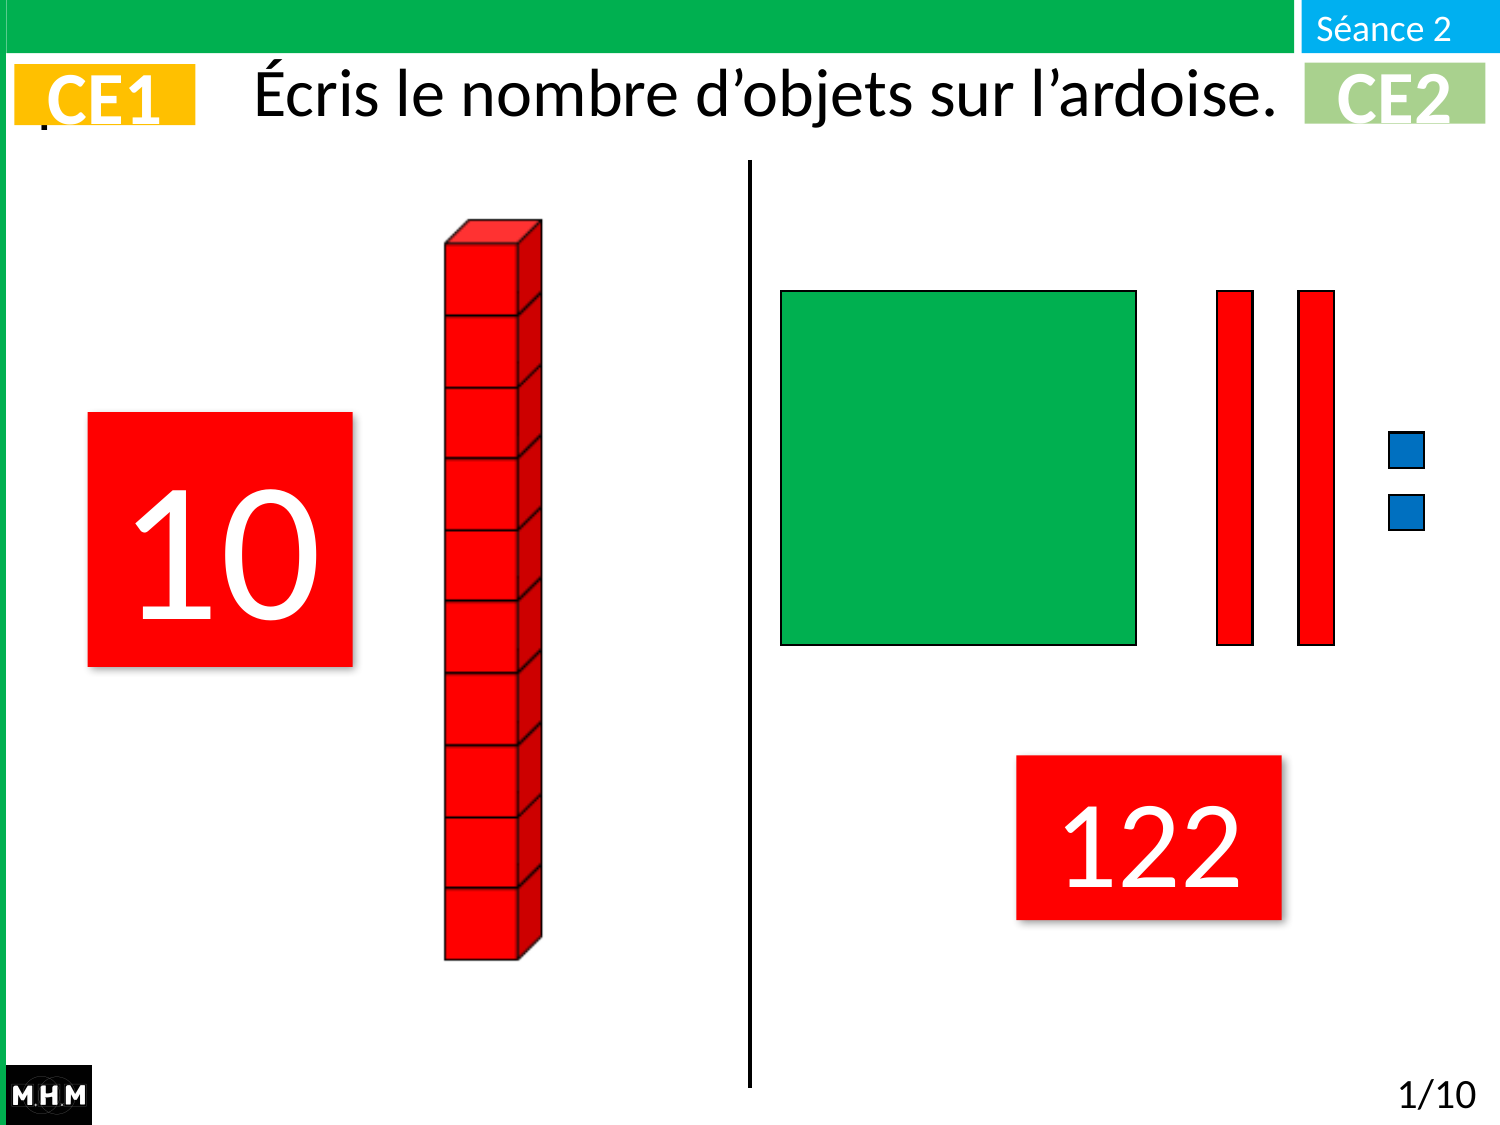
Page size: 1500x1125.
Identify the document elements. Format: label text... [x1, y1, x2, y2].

text_box 10 [87, 412, 353, 667]
text_box [1297, 290, 1335, 646]
text_box 122 [1016, 755, 1282, 921]
picture [6, 1065, 92, 1125]
text_box CE2 [1303, 62, 1487, 125]
text_box [1388, 494, 1425, 531]
text_box [1216, 290, 1254, 646]
picture [440, 215, 552, 969]
text_box [780, 290, 1137, 646]
list 1/10 [1373, 1064, 1500, 1125]
text_box [1388, 431, 1425, 469]
text_box CE1 [13, 63, 196, 126]
title Écris le nombre d’objets sur l’ardoise. [238, 50, 1500, 139]
